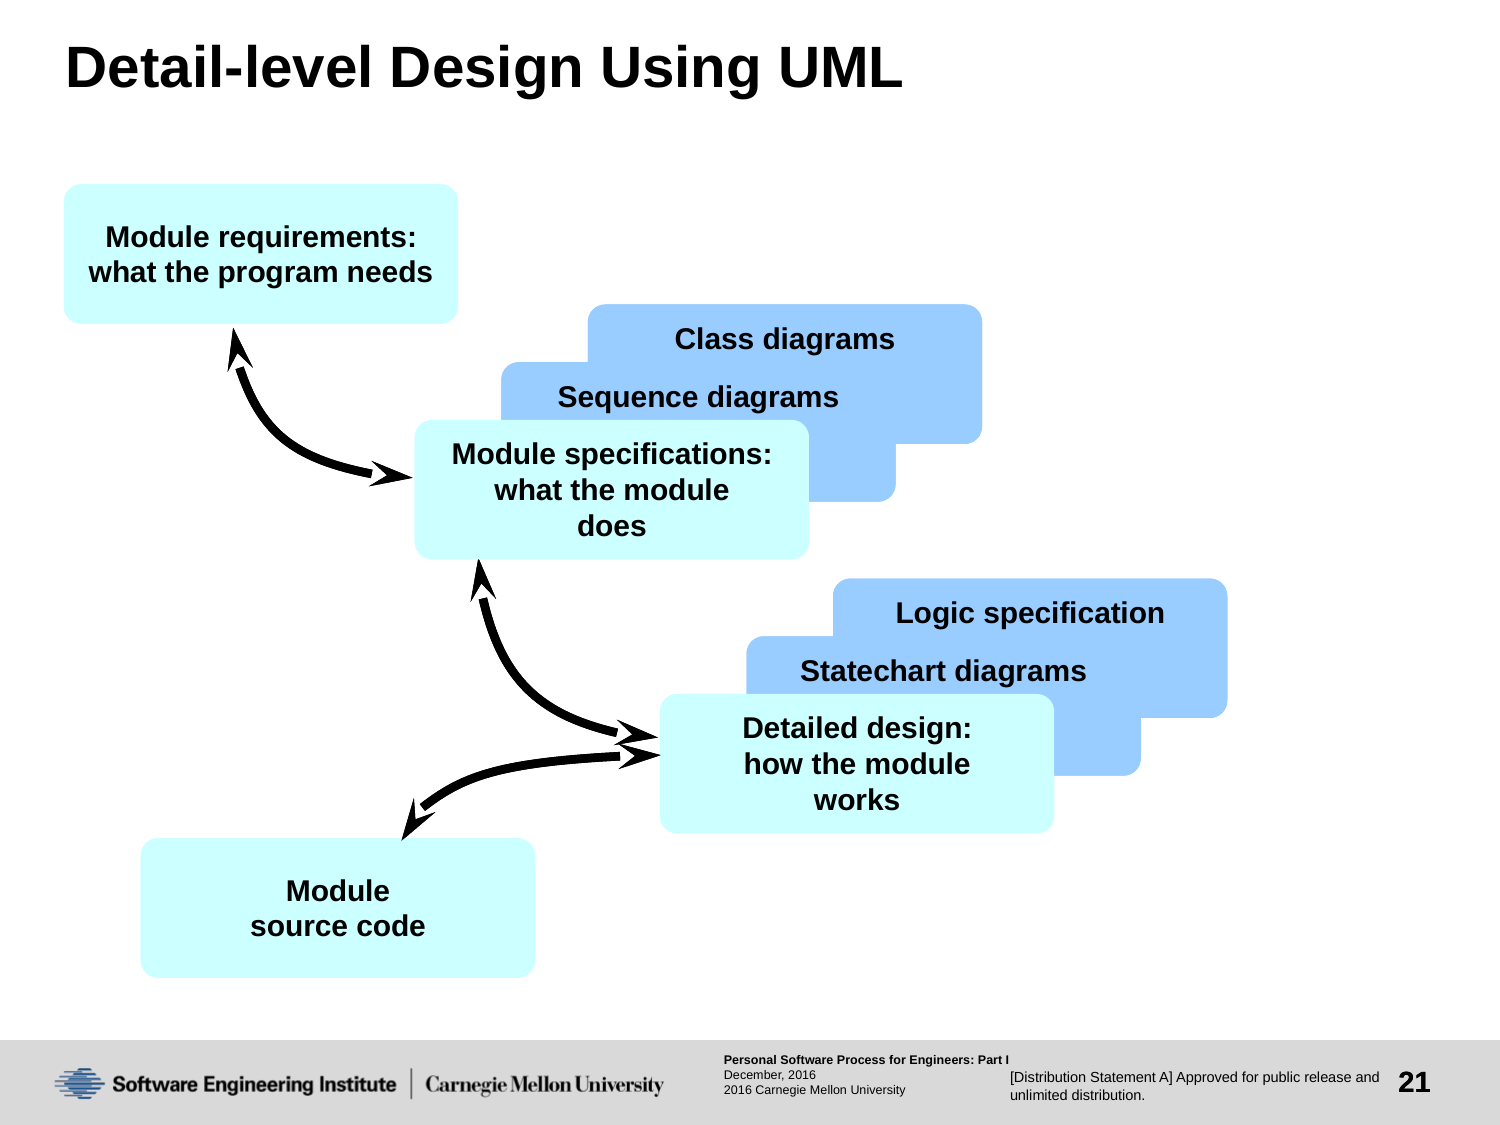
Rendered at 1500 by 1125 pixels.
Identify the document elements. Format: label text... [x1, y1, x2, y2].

picture [46, 1061, 673, 1104]
title Detail-level Design Using UML [65, 37, 1313, 148]
picture [63, 184, 1230, 980]
